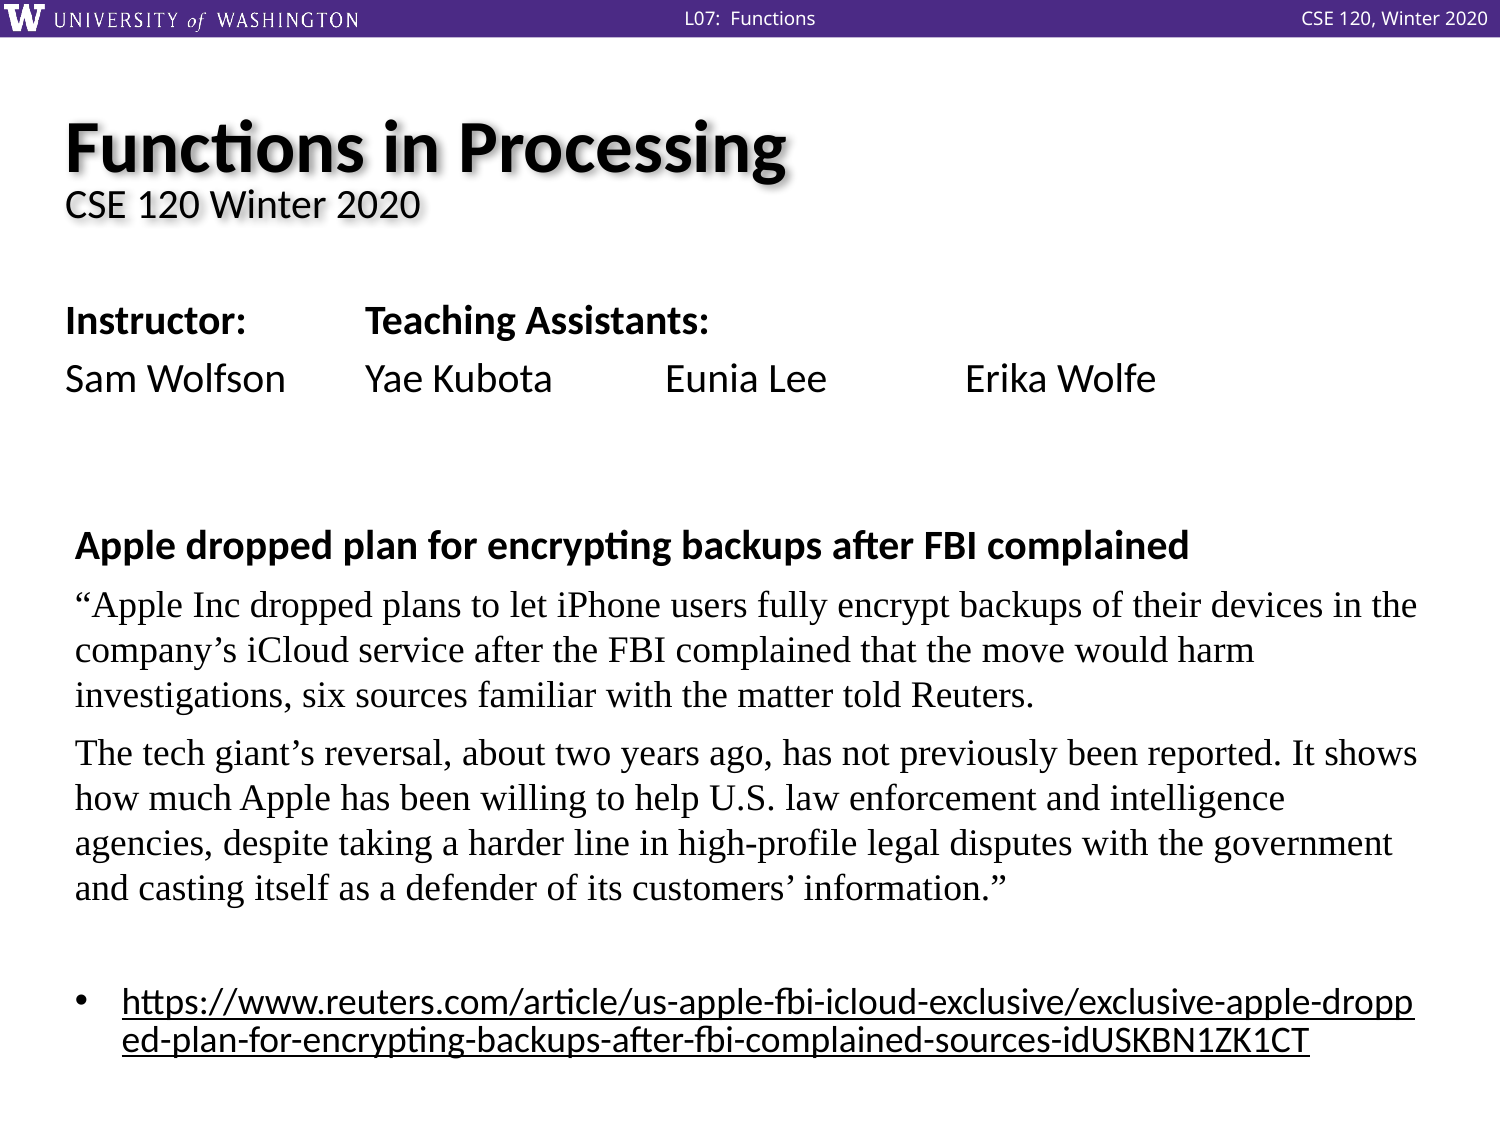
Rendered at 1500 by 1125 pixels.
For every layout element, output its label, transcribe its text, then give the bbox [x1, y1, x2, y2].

picture [4, 4, 358, 32]
title Functions in Processing CSE 120 Winter 2020 [49, 49, 1326, 284]
subtitle Instructor: Teaching Assistants: Sam Wolfson Yae Kubota Eunia Lee Erika Wolfe [49, 284, 1423, 466]
text_box Apple dropped plan for encrypting backups after FBI complained “Apple Inc dropped plans to let iPhone users fully encrypt backups of their devices in the company’s iCloud service after the FBI complained that the move would harm investigations, six sources familiar with the matter told Reuters. The tech giant’s reversal, about two years ago, has not previously been reported. It shows how much Apple has been willing to help U.S. law enforcement and intelligence agencies, despite taking a harder line in high-profile legal disputes with the government and casting itself as a defender of its customers’ information.” https://www.reuters.com/article/us-apple-fbi-icloud-exclusive/exclusive-apple-dropped-plan-for-encrypting-backups-after-fbi-complained-sources-idUSKBN1ZK1CT [59, 510, 1440, 1075]
